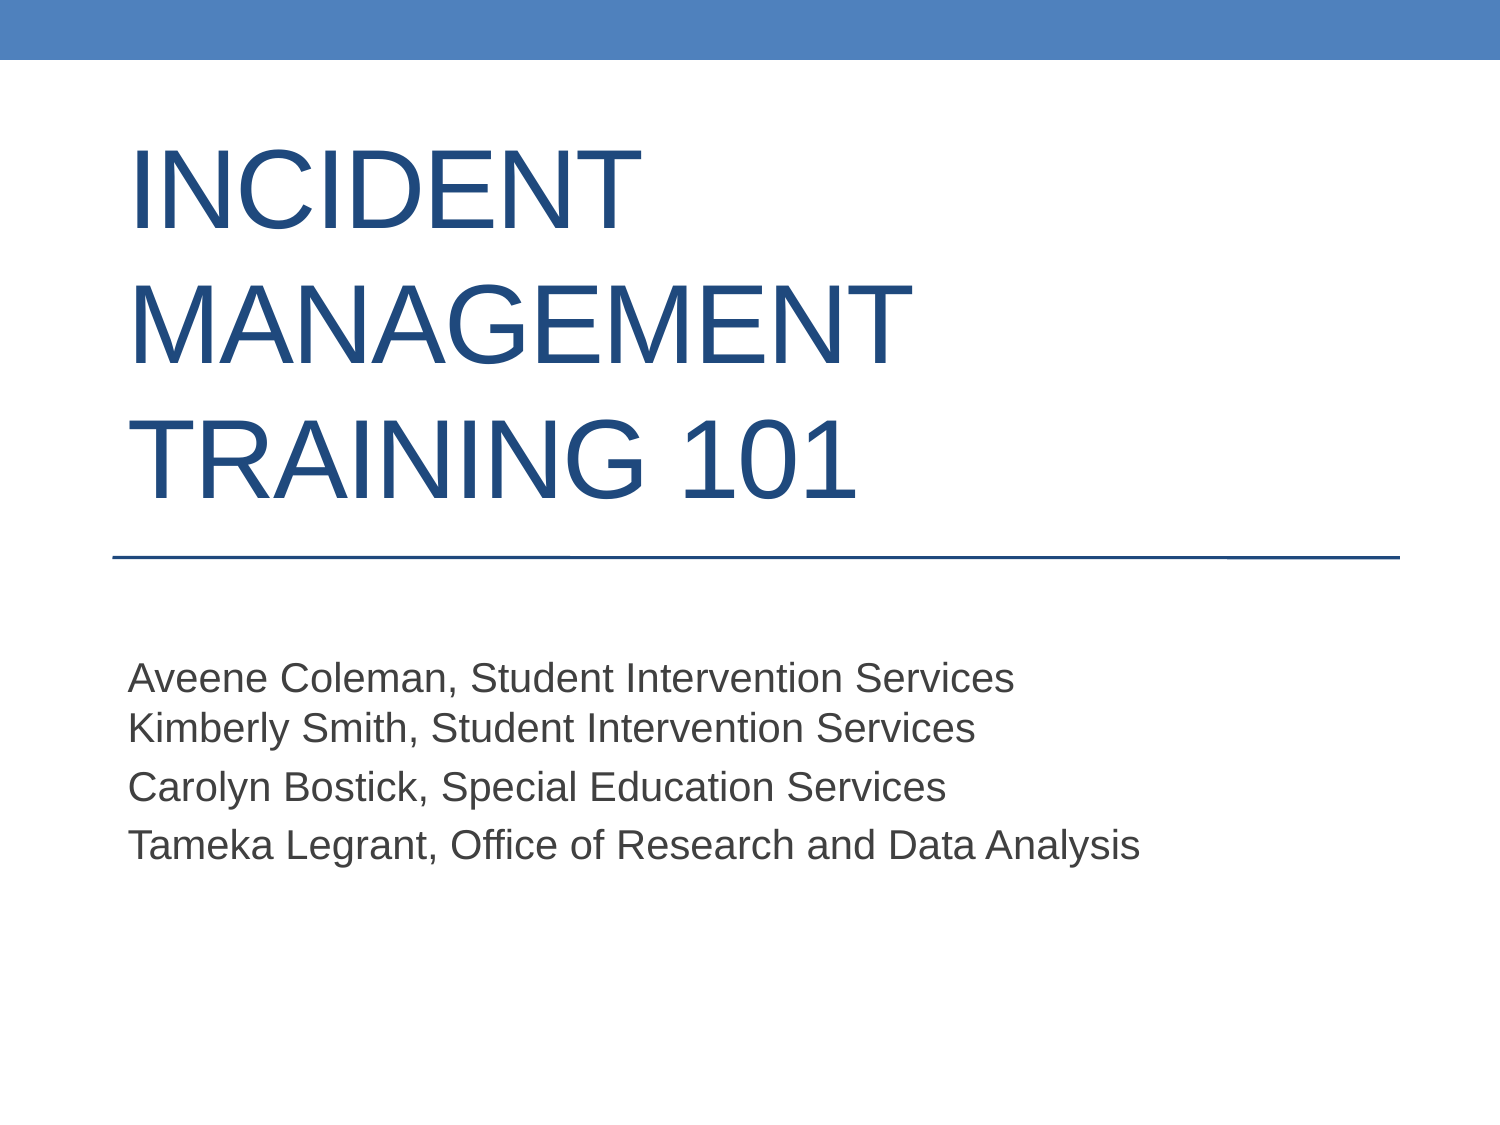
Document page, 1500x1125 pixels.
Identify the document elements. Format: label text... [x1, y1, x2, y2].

subtitle Aveene Coleman, Student Intervention Services Kimberly Smith, Student Intervention Services Carolyn Bostick, Special Education Services Tameka Legrant, Office of Research and Data Analysis [112, 575, 1463, 975]
title Incident Management Training 101 [112, 212, 1400, 529]
